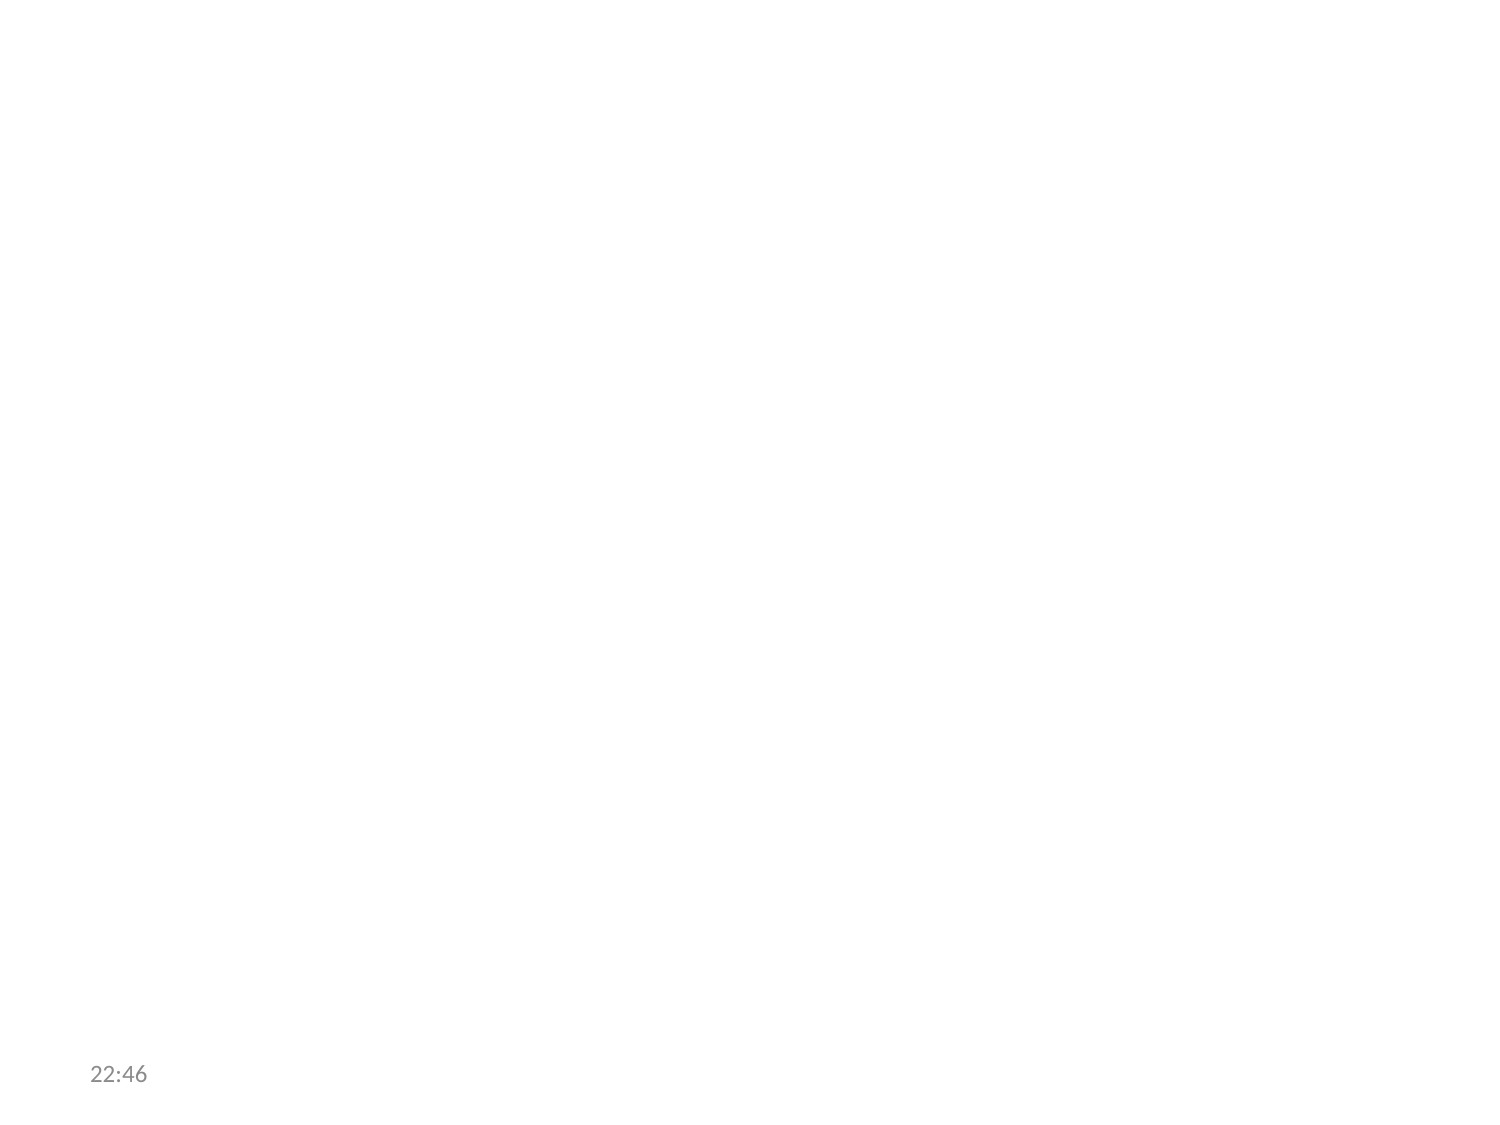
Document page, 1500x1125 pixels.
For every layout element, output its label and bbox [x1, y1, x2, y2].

slide_number [75, 1042, 425, 1103]
